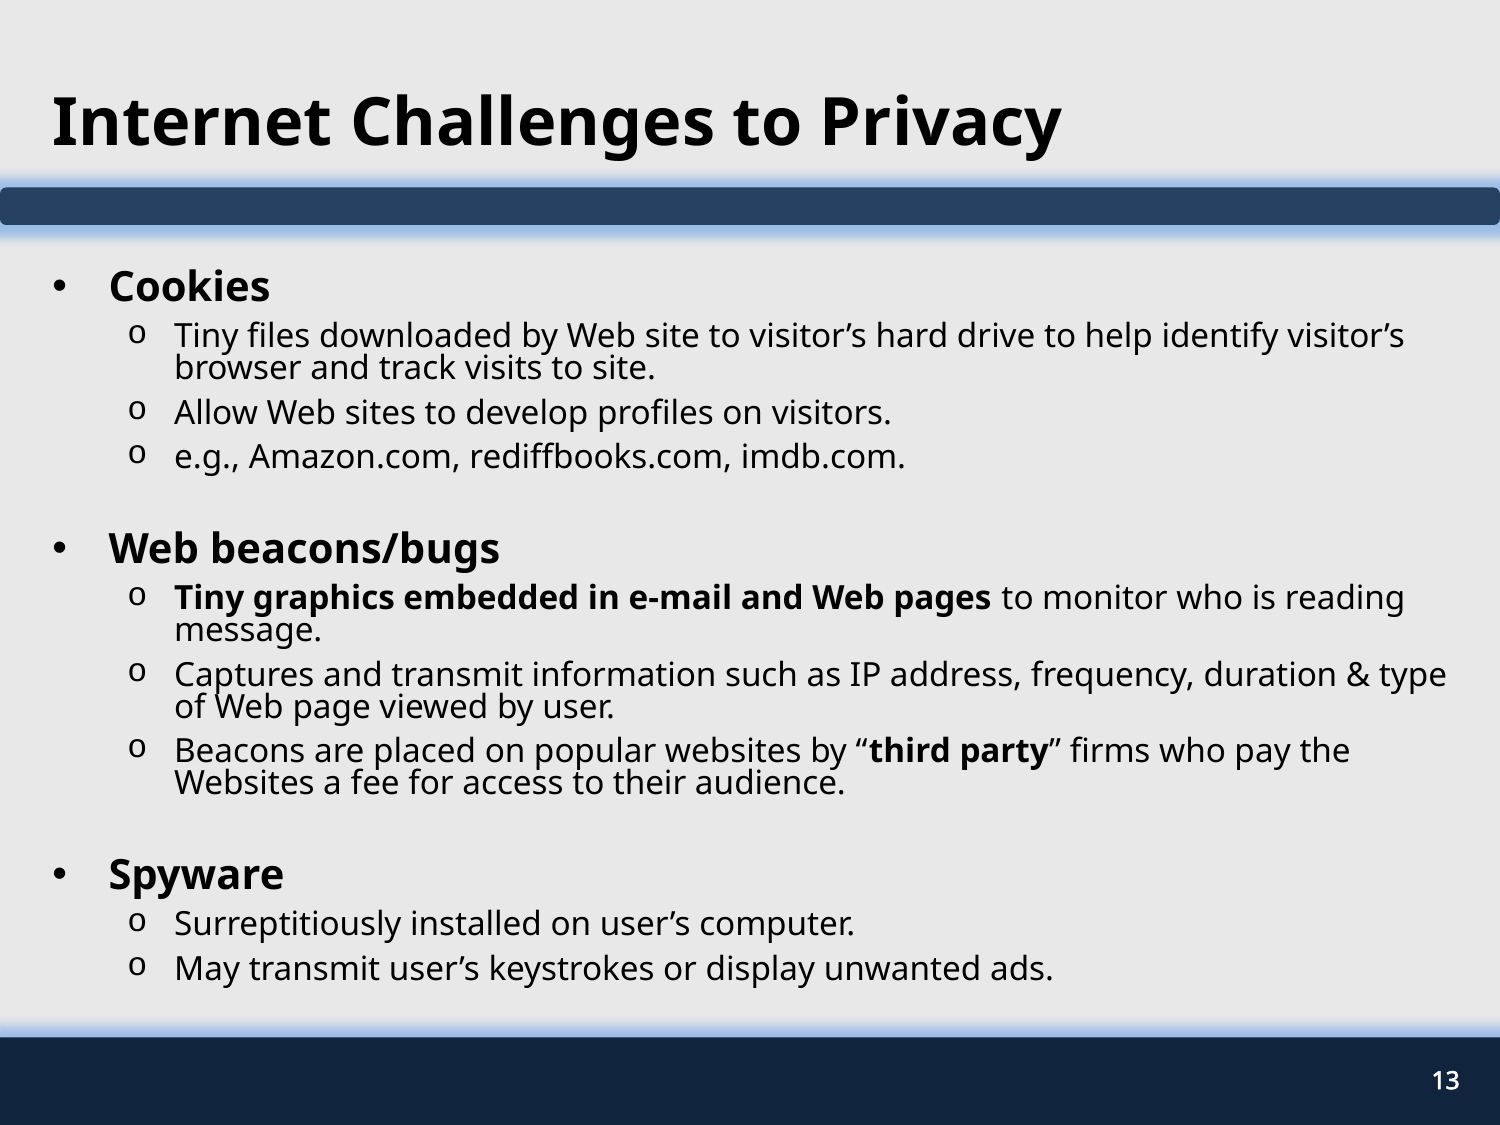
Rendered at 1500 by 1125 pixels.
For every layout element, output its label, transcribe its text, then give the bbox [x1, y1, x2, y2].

slide_number 13 [1412, 1050, 1475, 1113]
list Cookies Tiny files downloaded by Web site to visitor’s hard drive to help identify visitor’s browser and track visits to site. Allow Web sites to develop profiles on visitors. e.g., Amazon.com, rediffbooks.com, imdb.com. Web beacons/bugs Tiny graphics embedded in e-mail and Web pages to monitor who is reading message. Captures and transmit information such as IP address, frequency, duration & type of Web page viewed by user. Beacons are placed on popular websites by “third party” firms who pay the Websites a fee for access to their audience. Spyware Surreptitiously installed on user’s computer. May transmit user’s keystrokes or display unwanted ads. [37, 262, 1475, 1013]
title Internet Challenges to Privacy [37, 62, 1338, 176]
